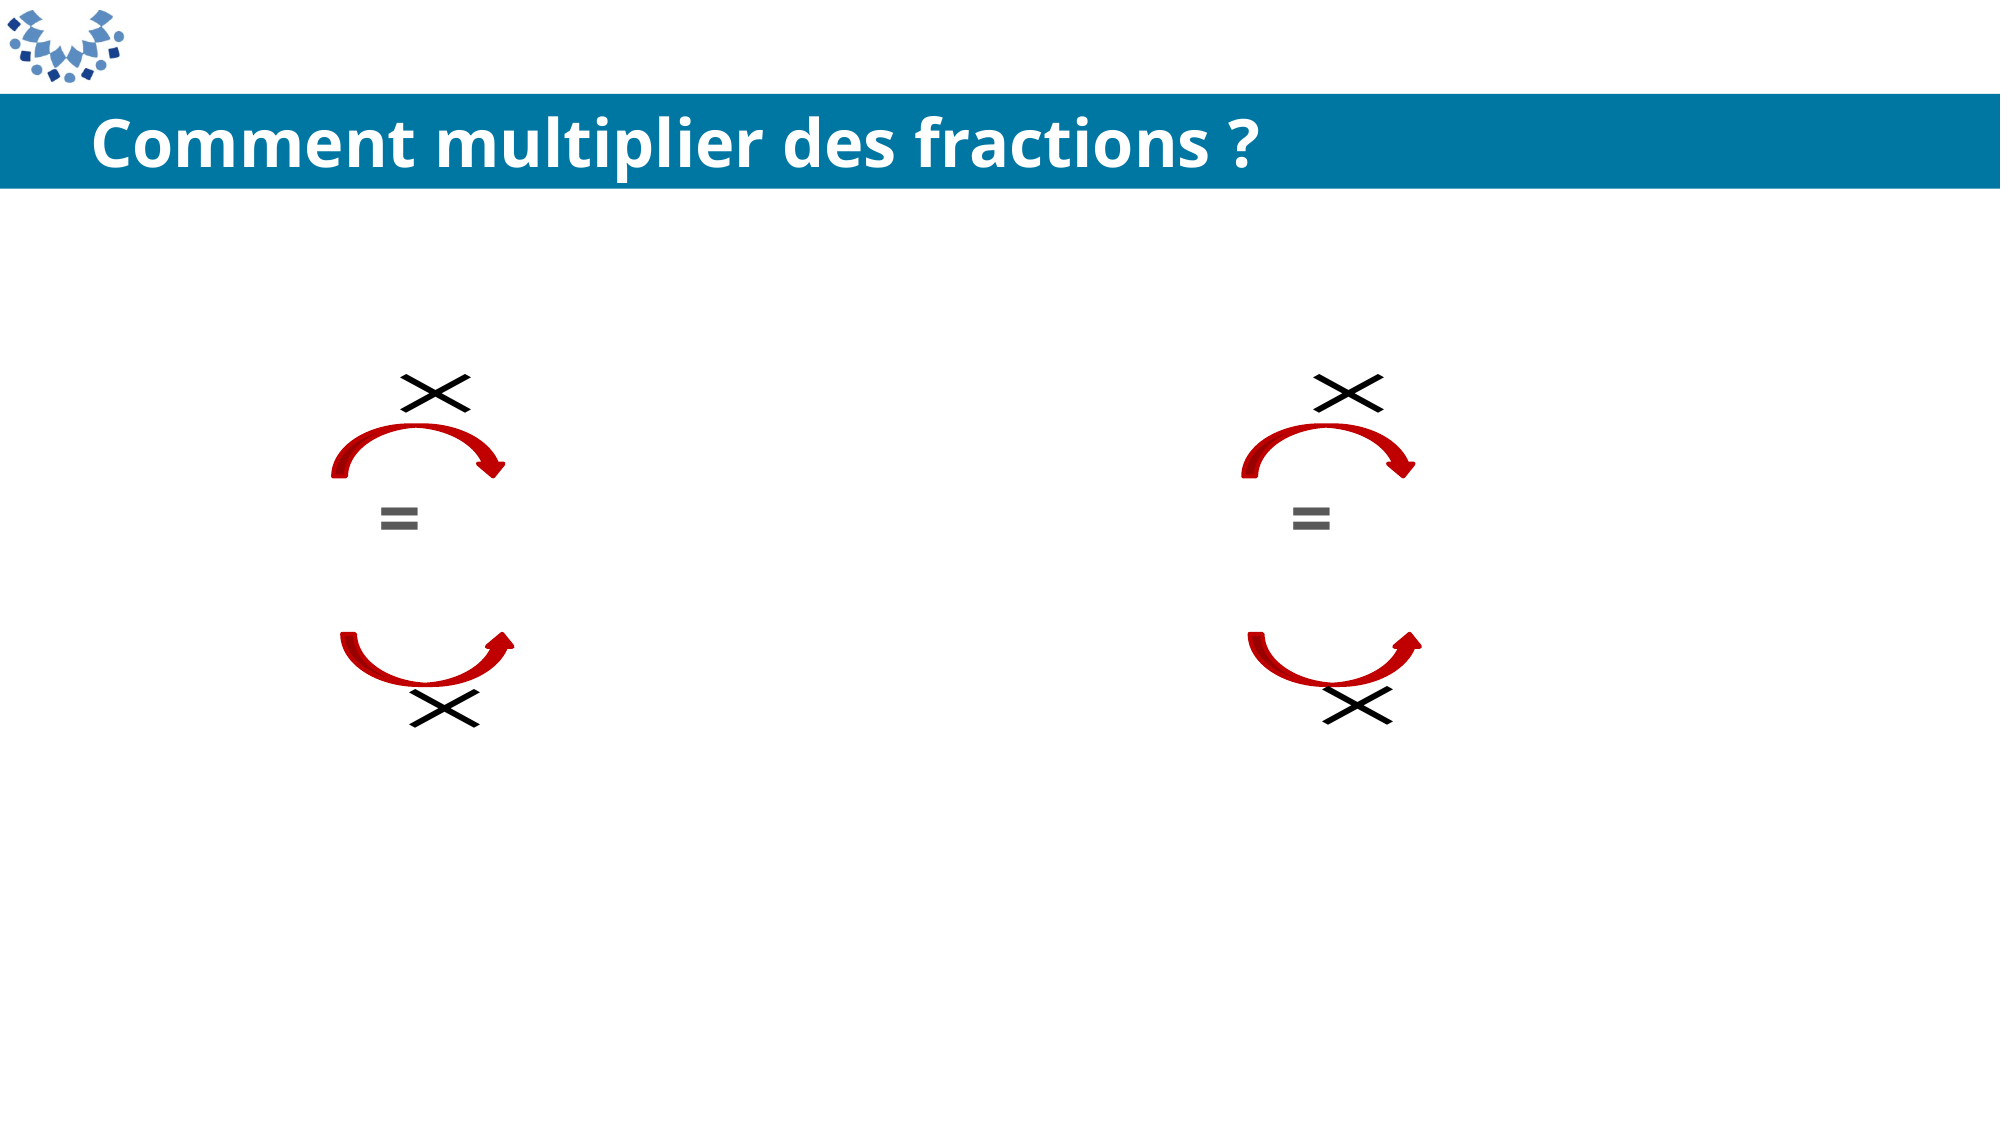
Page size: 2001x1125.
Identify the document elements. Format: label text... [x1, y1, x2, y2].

text_box [340, 631, 515, 688]
text_box [1247, 631, 1422, 688]
text_box [331, 423, 506, 479]
text_box Comment multiplier des fractions ? [0, 93, 2000, 189]
text_box [1241, 423, 1416, 479]
picture [0, 10, 129, 87]
